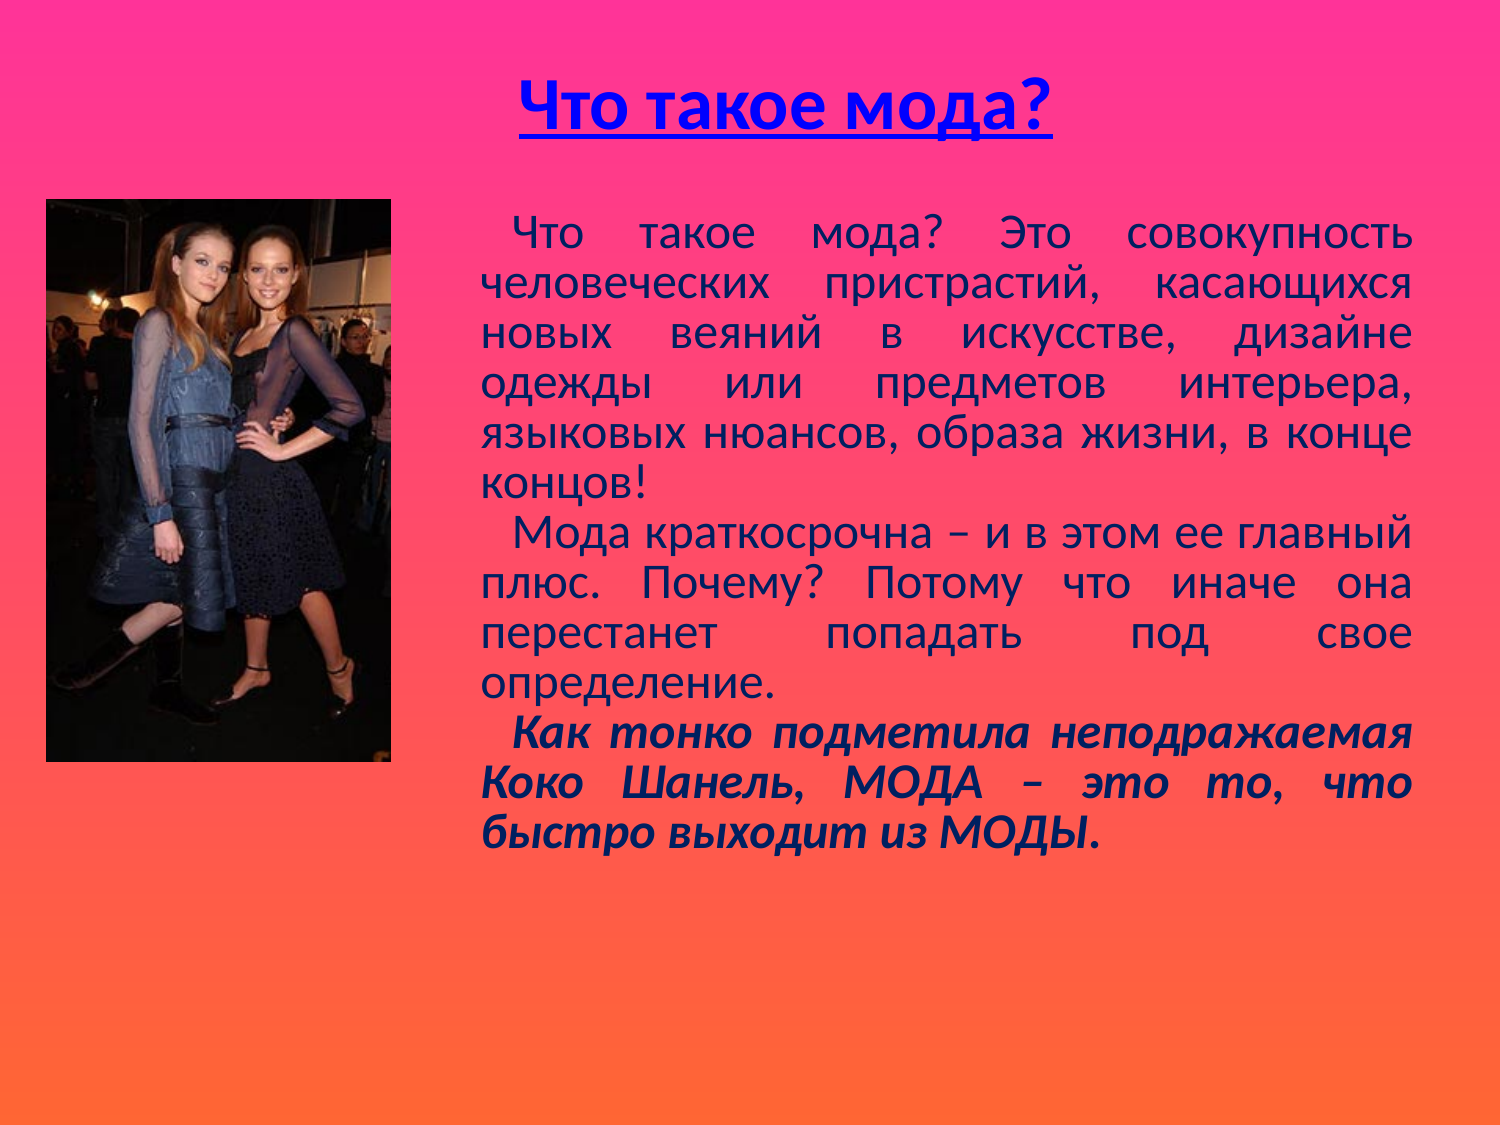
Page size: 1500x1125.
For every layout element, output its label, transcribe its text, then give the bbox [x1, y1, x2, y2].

table_header Что такое мода? Это совокупность человеческих пристрастий, касающихся новых веяний в искусстве, дизайне одежды или предметов интерьера, языковых нюансов, образа жизни, в конце концов! Мода краткосрочна – и в этом ее главный плюс. Почему? Потому что иначе она перестанет попадать под свое определение. Как тонко подметила неподражаемая Коко Шанель, МОДА – это то, что быстро выходит из МОДЫ. [480, 211, 1414, 861]
picture [46, 198, 391, 762]
text_box Что такое мода? [503, 46, 1371, 152]
